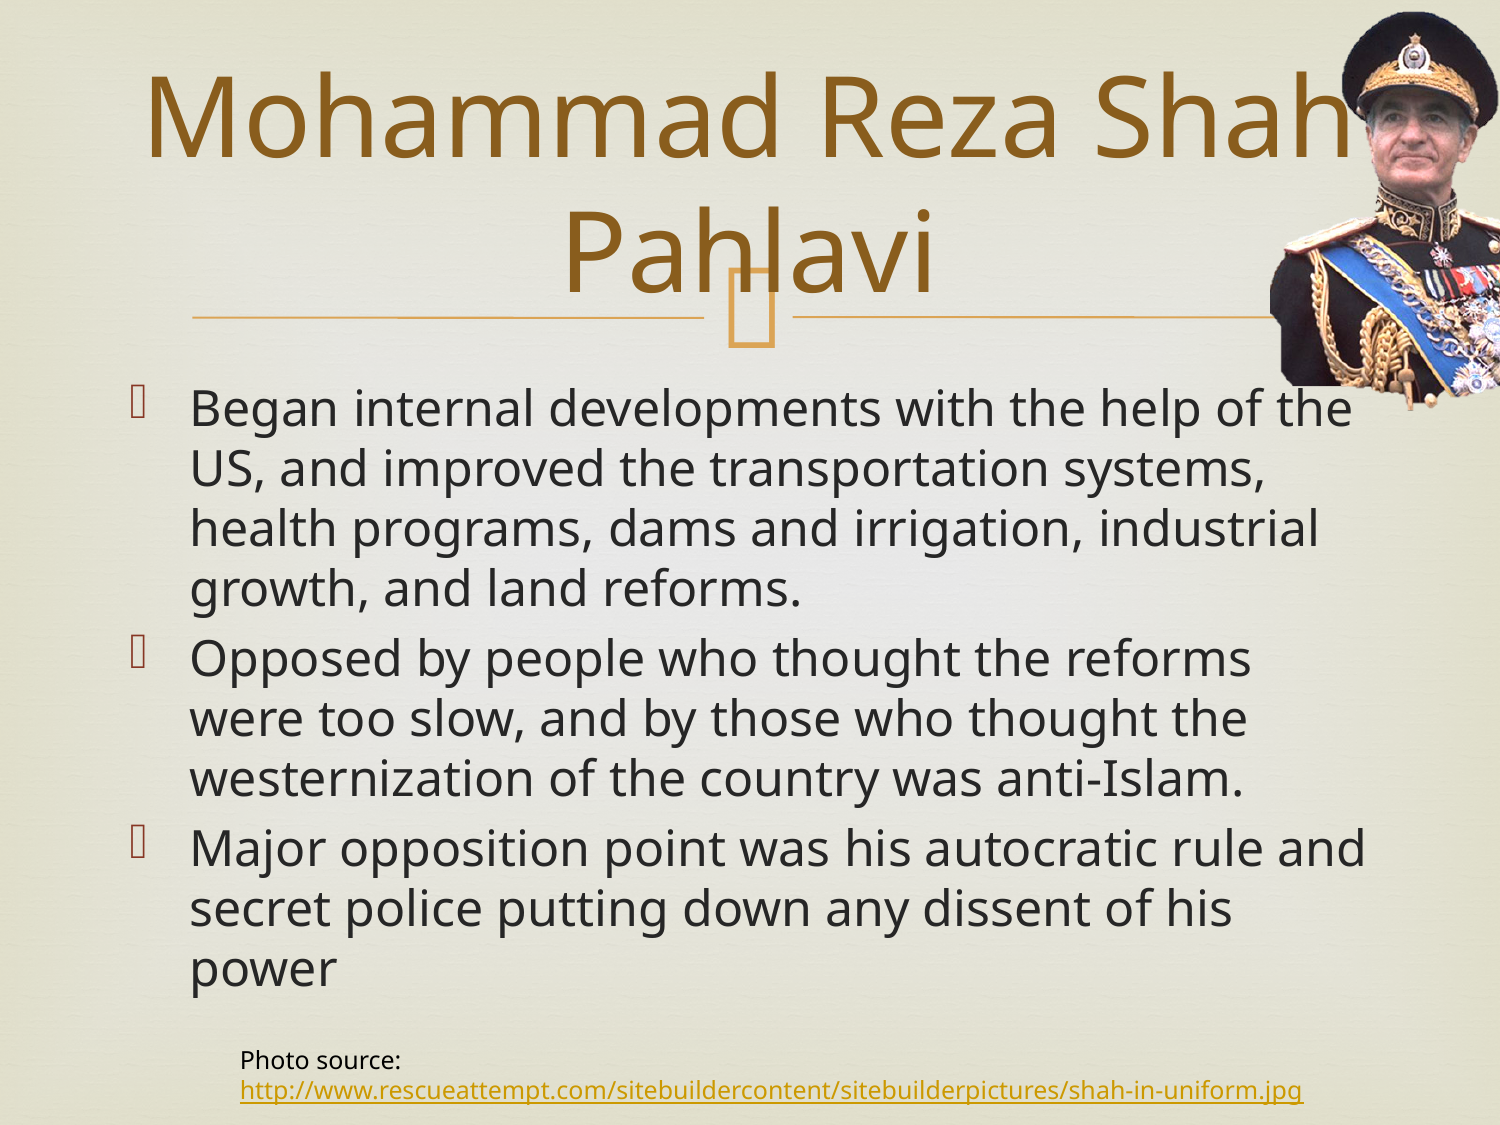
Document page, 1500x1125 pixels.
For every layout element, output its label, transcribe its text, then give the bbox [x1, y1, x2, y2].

list Began internal developments with the help of the US, and improved the transportation systems, health programs, dams and irrigation, industrial growth, and land reforms. Opposed by people who thought the reforms were too slow, and by those who thought the westernization of the country was anti-Islam. Major opposition point was his autocratic rule and secret police putting down any dissent of his power [114, 368, 1386, 1005]
picture [1249, 5, 1500, 477]
text_box Photo source: http://www.rescueattempt.com/sitebuildercontent/sitebuilderpictures/shah-in-uniform.jpg [225, 1037, 1475, 1117]
title Mohammad Reza Shah Pahlavi [112, 93, 1243, 267]
